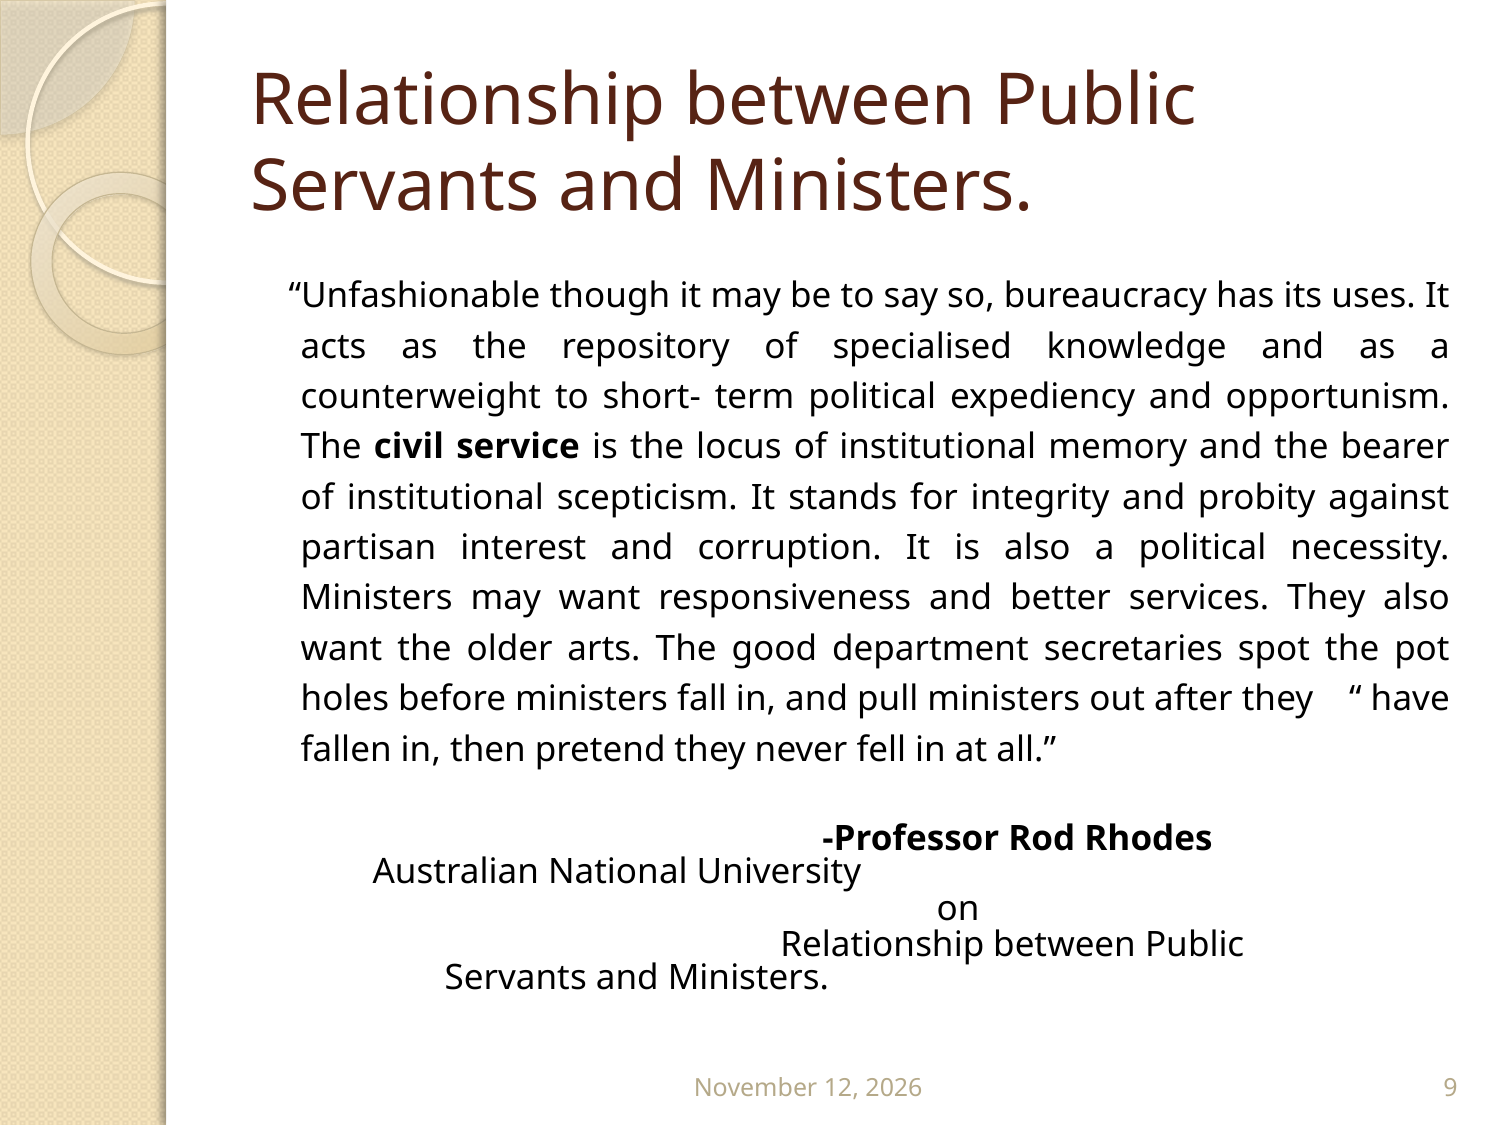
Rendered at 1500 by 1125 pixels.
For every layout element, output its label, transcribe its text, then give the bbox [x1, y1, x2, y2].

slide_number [587, 1034, 938, 1113]
list “Unfashionable though it may be to say so, bureaucracy has its uses. It acts as the repository of specialised knowledge and as a counterweight to short- term political expediency and opportunism. The civil service is the locus of institutional memory and the bearer of institutional scepticism. It stands for integrity and probity against partisan interest and corruption. It is also a political necessity. Ministers may want responsiveness and better services. They also want the older arts. The good department secretaries spot the pot holes before ministers fall in, and pull ministers out after they “ have fallen in, then pretend they never fell in at all.” -Professor Rod Rhodes Australian National University on Relationship between Public Servants and Ministers. [235, 237, 1466, 1025]
title Relationship between Public Servants and Ministers. [235, 45, 1466, 233]
slide_number 9 [1413, 1034, 1488, 1113]
